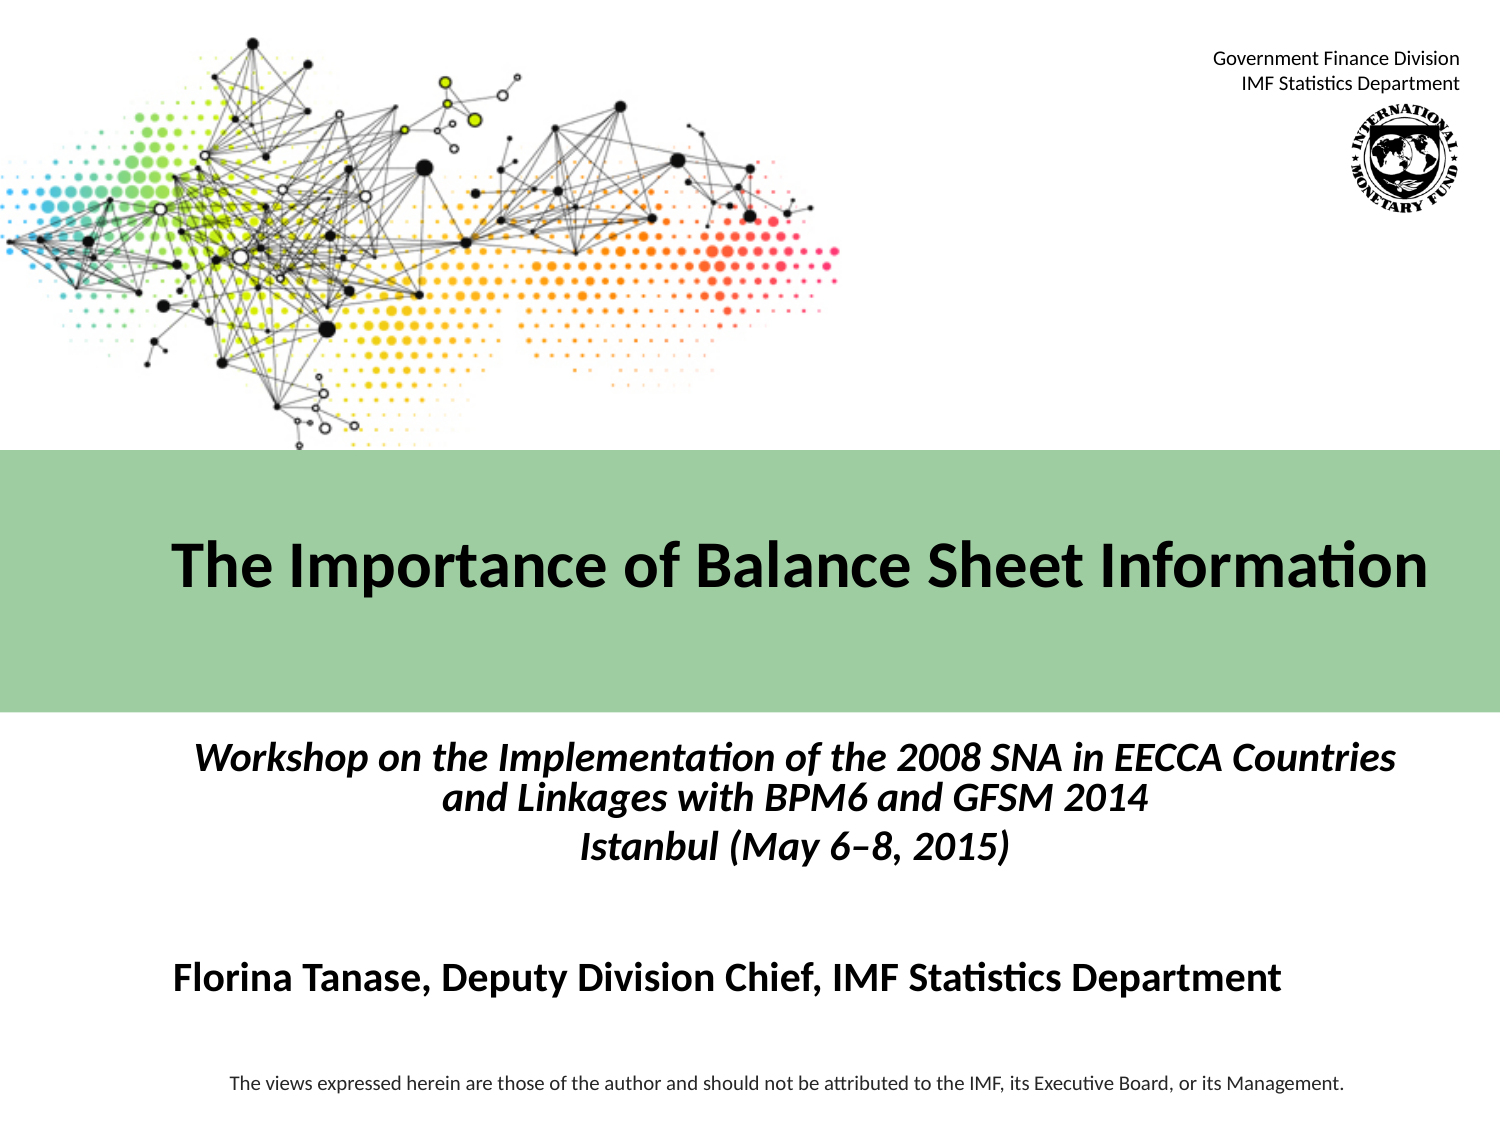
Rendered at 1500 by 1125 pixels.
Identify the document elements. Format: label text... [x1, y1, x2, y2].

picture [1344, 99, 1463, 218]
title The Importance of Balance Sheet Information [0, 450, 1500, 713]
picture [0, 37, 850, 450]
list Workshop on the Implementation of the 2008 SNA in EECCA Countries and Linkages with BPM6 and GFSM 2014 Istanbul (May 6–8, 2015) Florina Tanase, Deputy Division Chief, IMF Statistics Department [125, 725, 1463, 1050]
